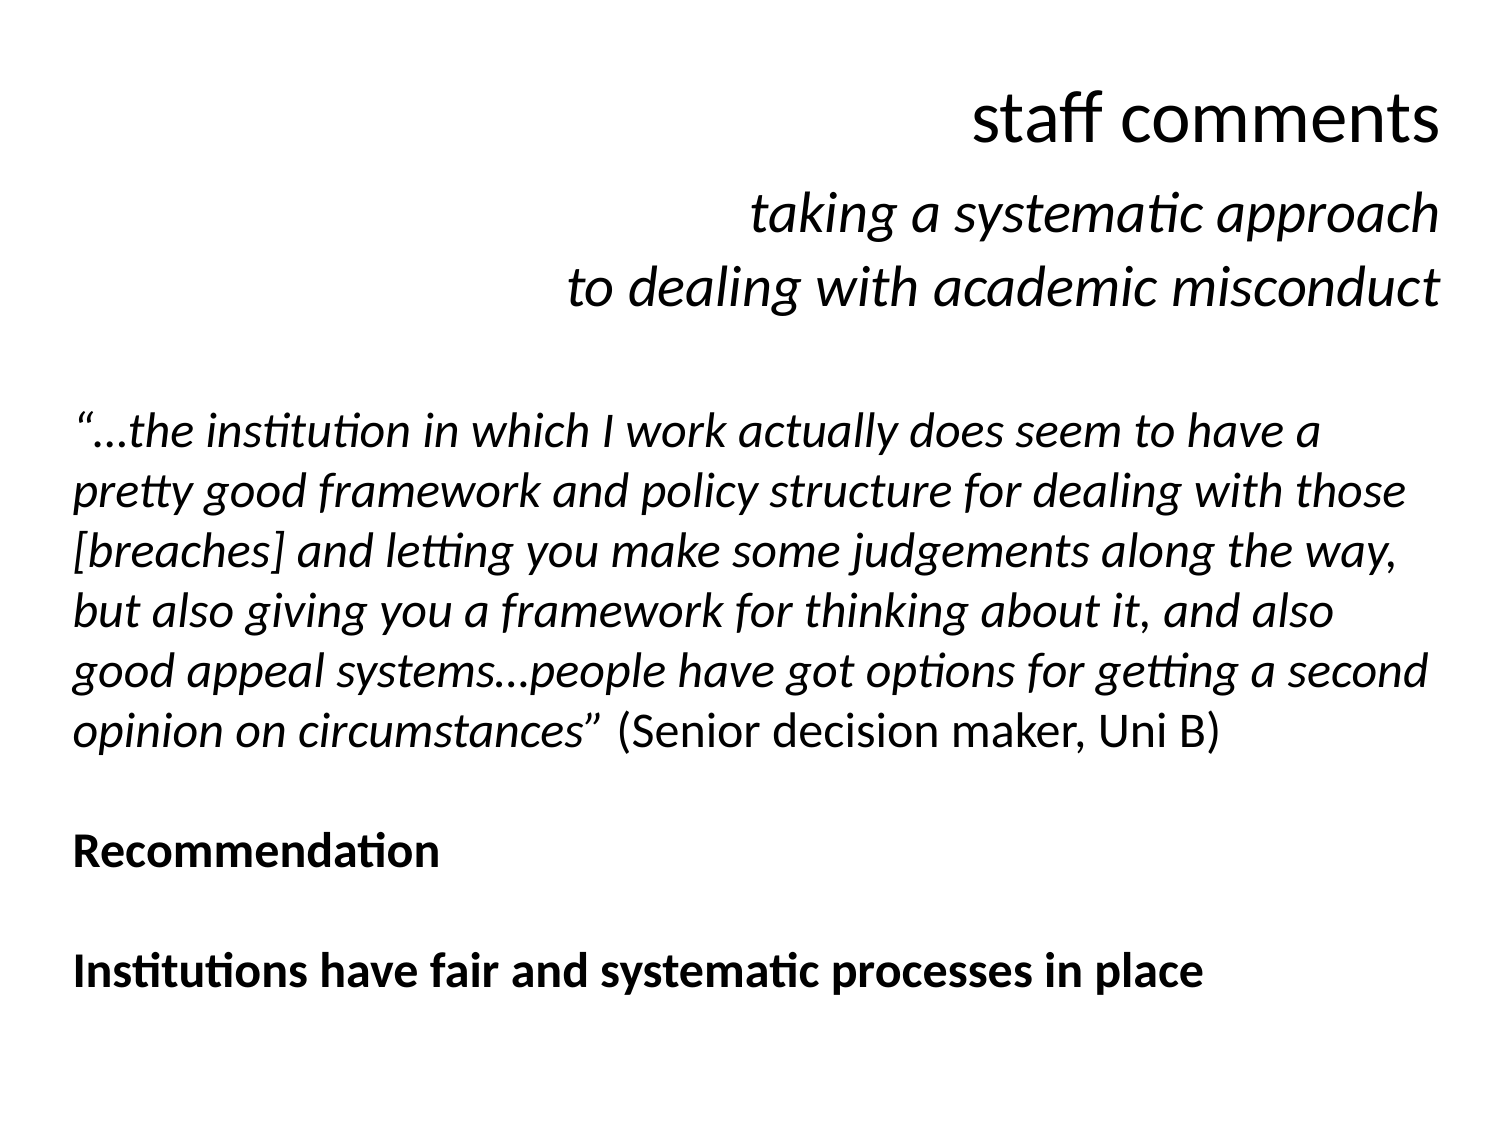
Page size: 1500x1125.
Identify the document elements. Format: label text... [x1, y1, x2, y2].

text_box staff comments taking a systematic approach to dealing with academic misconduct “…the institution in which I work actually does seem to have a pretty good framework and policy structure for dealing with those [breaches] and letting you make some judgements along the way, but also giving you a framework for thinking about it, and also good appeal systems…people have got options for getting a second opinion on circumstances” (Senior decision maker, Uni B) Recommendation Institutions have fair and systematic processes in place [57, 60, 1456, 1066]
